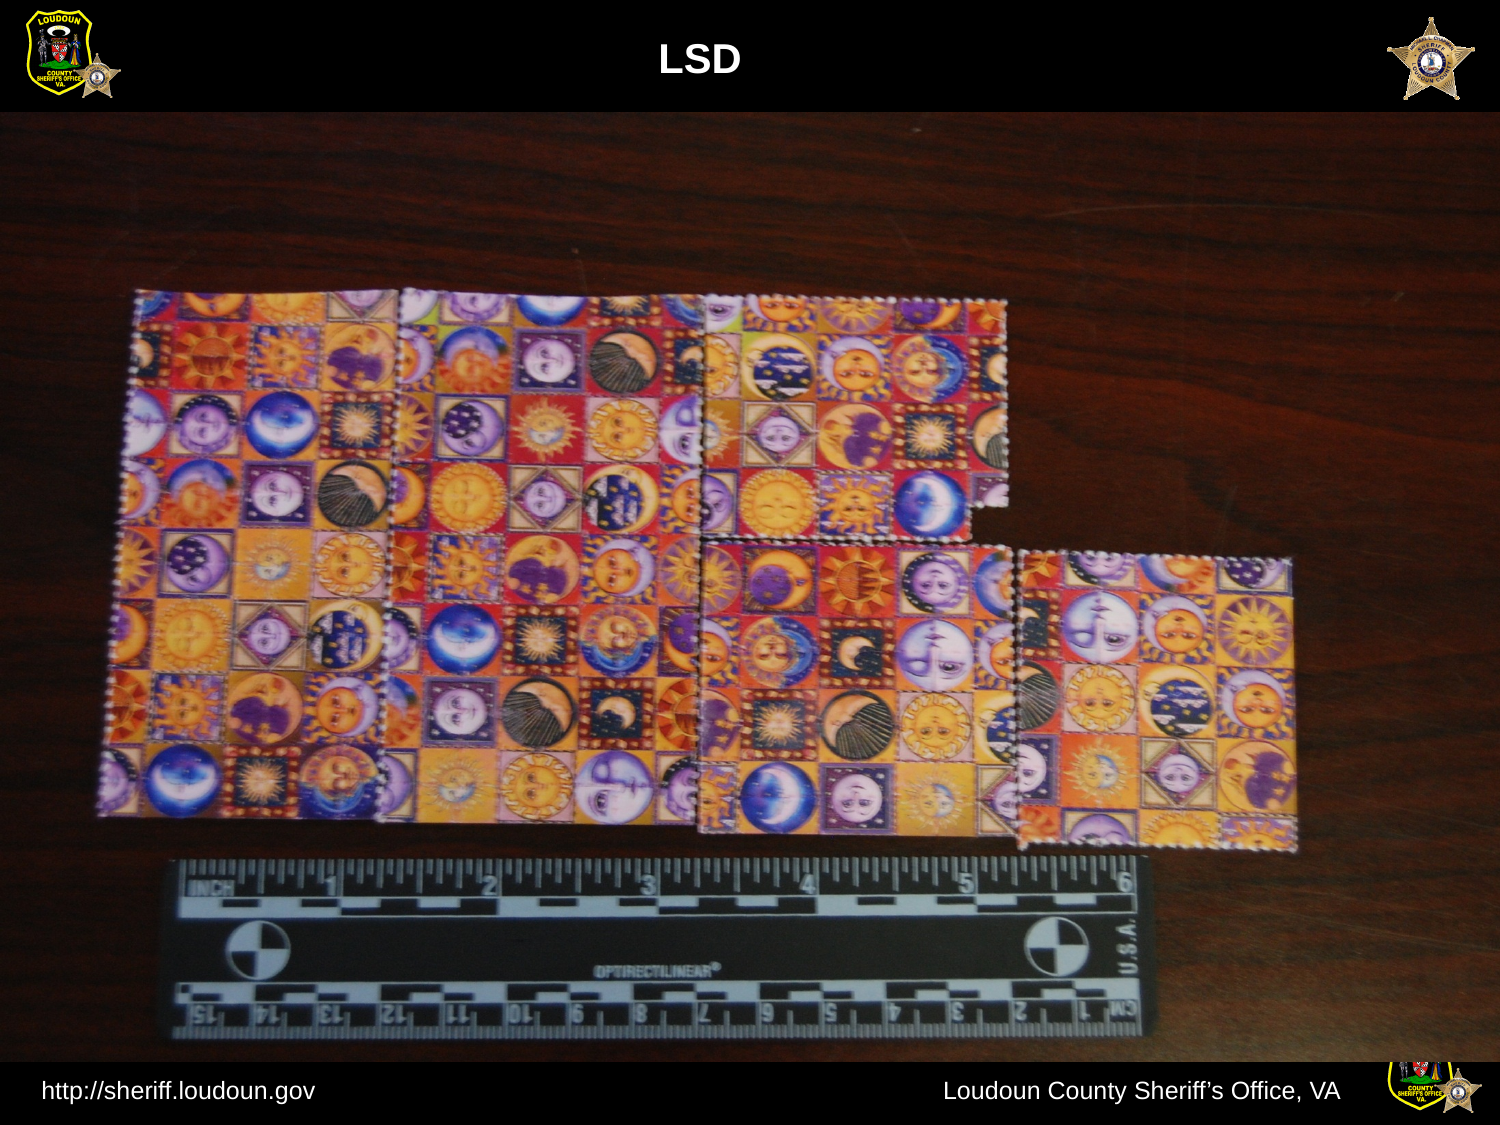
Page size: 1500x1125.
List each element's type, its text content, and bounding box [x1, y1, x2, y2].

picture [1387, 17, 1475, 100]
text_box LSD [500, 24, 900, 90]
picture [0, 112, 1500, 1113]
picture [26, 10, 121, 98]
